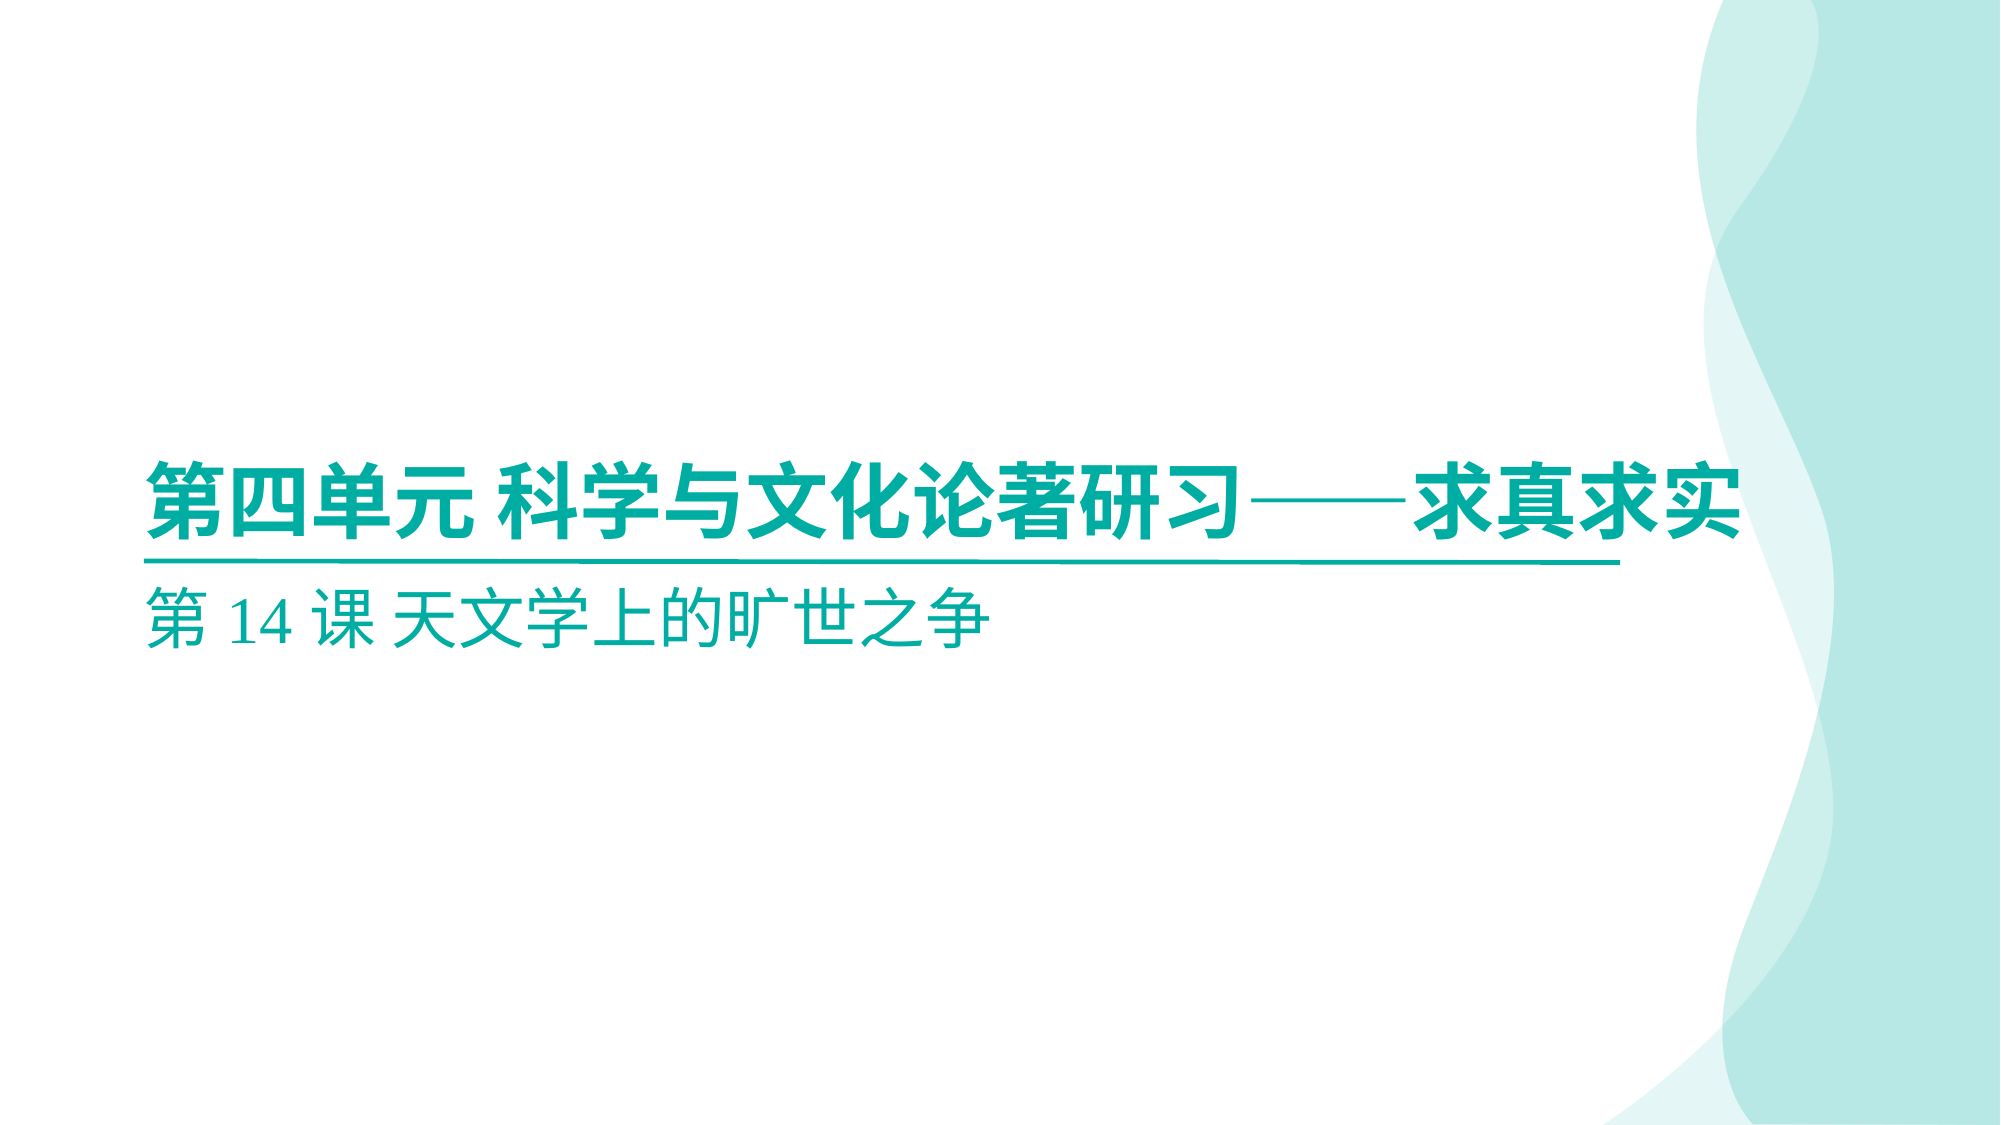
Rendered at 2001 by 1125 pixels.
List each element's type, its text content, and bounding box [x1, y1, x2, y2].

text_box 第四单元 科学与文化论著研习——求真求实 [143, 430, 1946, 549]
picture [0, 0, 2000, 1125]
